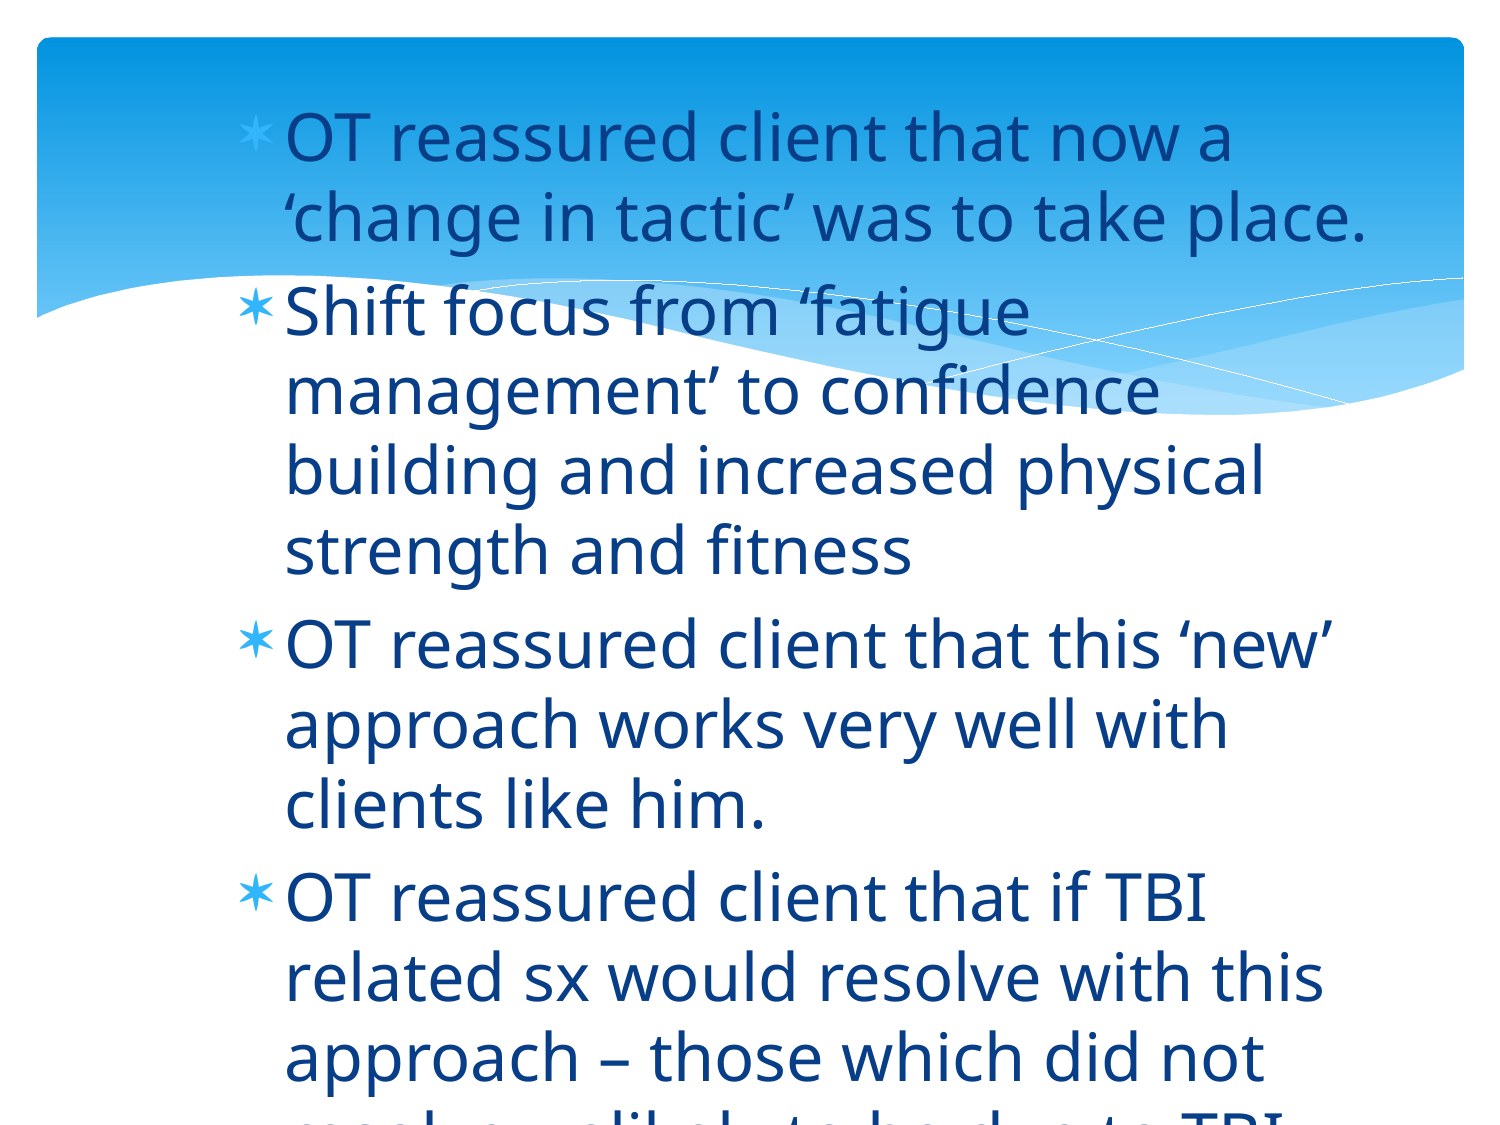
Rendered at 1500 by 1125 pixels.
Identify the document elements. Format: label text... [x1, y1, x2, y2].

list OT reassured client that now a ‘change in tactic’ was to take place. Shift focus from ‘fatigue management’ to confidence building and increased physical strength and fitness OT reassured client that this ‘new’ approach works very well with clients like him. OT reassured client that if TBI related sx would resolve with this approach – those which did not resolve unlikely to be due to TBI [224, 87, 1425, 1100]
